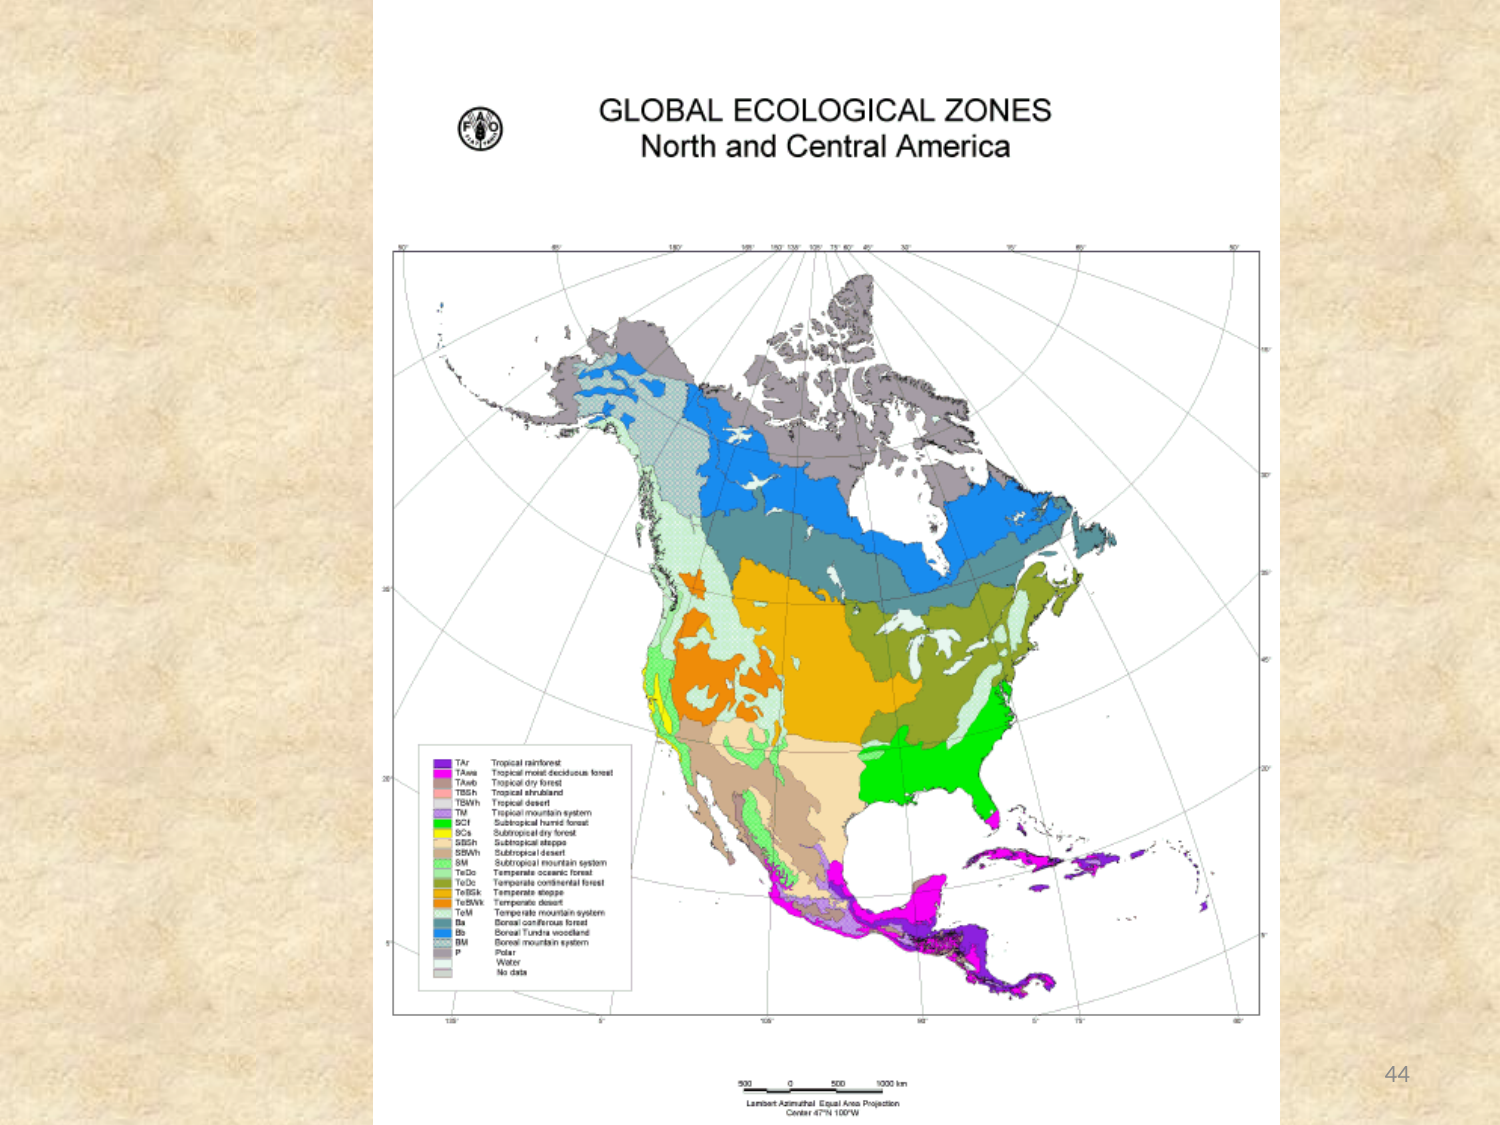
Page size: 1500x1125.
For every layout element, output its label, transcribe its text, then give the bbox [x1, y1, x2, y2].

picture [373, 0, 1280, 1125]
slide_number 44 [1285, 1042, 1425, 1103]
